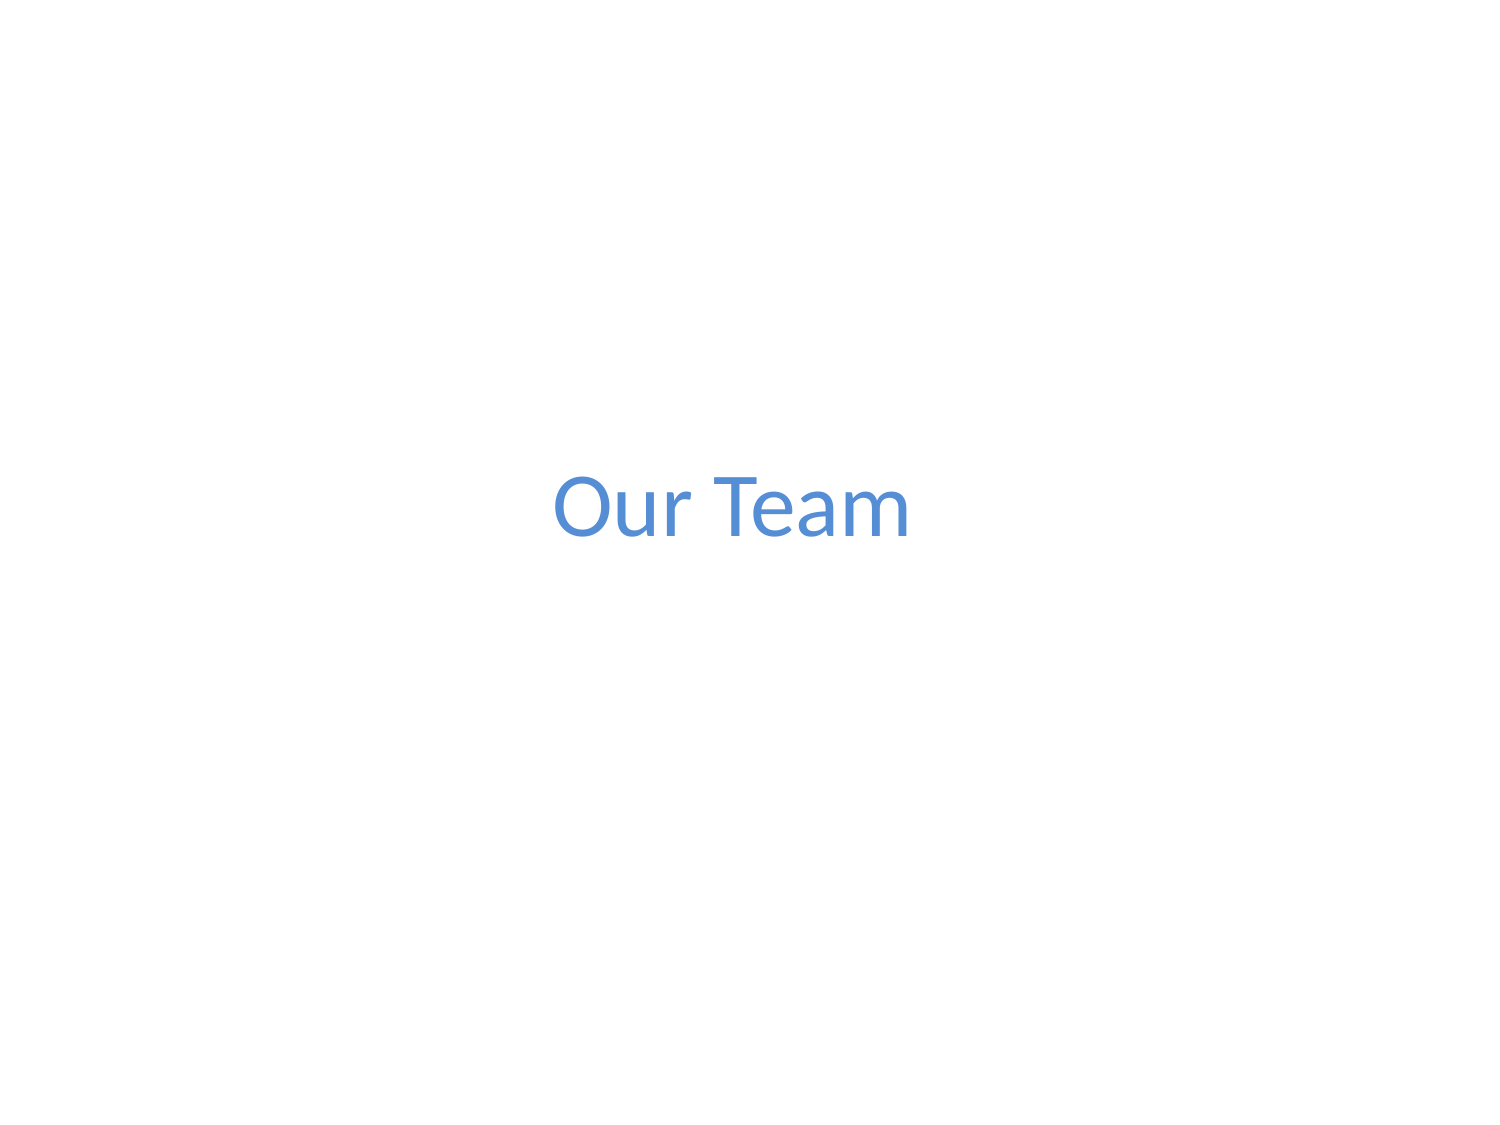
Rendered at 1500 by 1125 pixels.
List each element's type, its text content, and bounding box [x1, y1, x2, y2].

text_box Our Team [537, 437, 950, 563]
